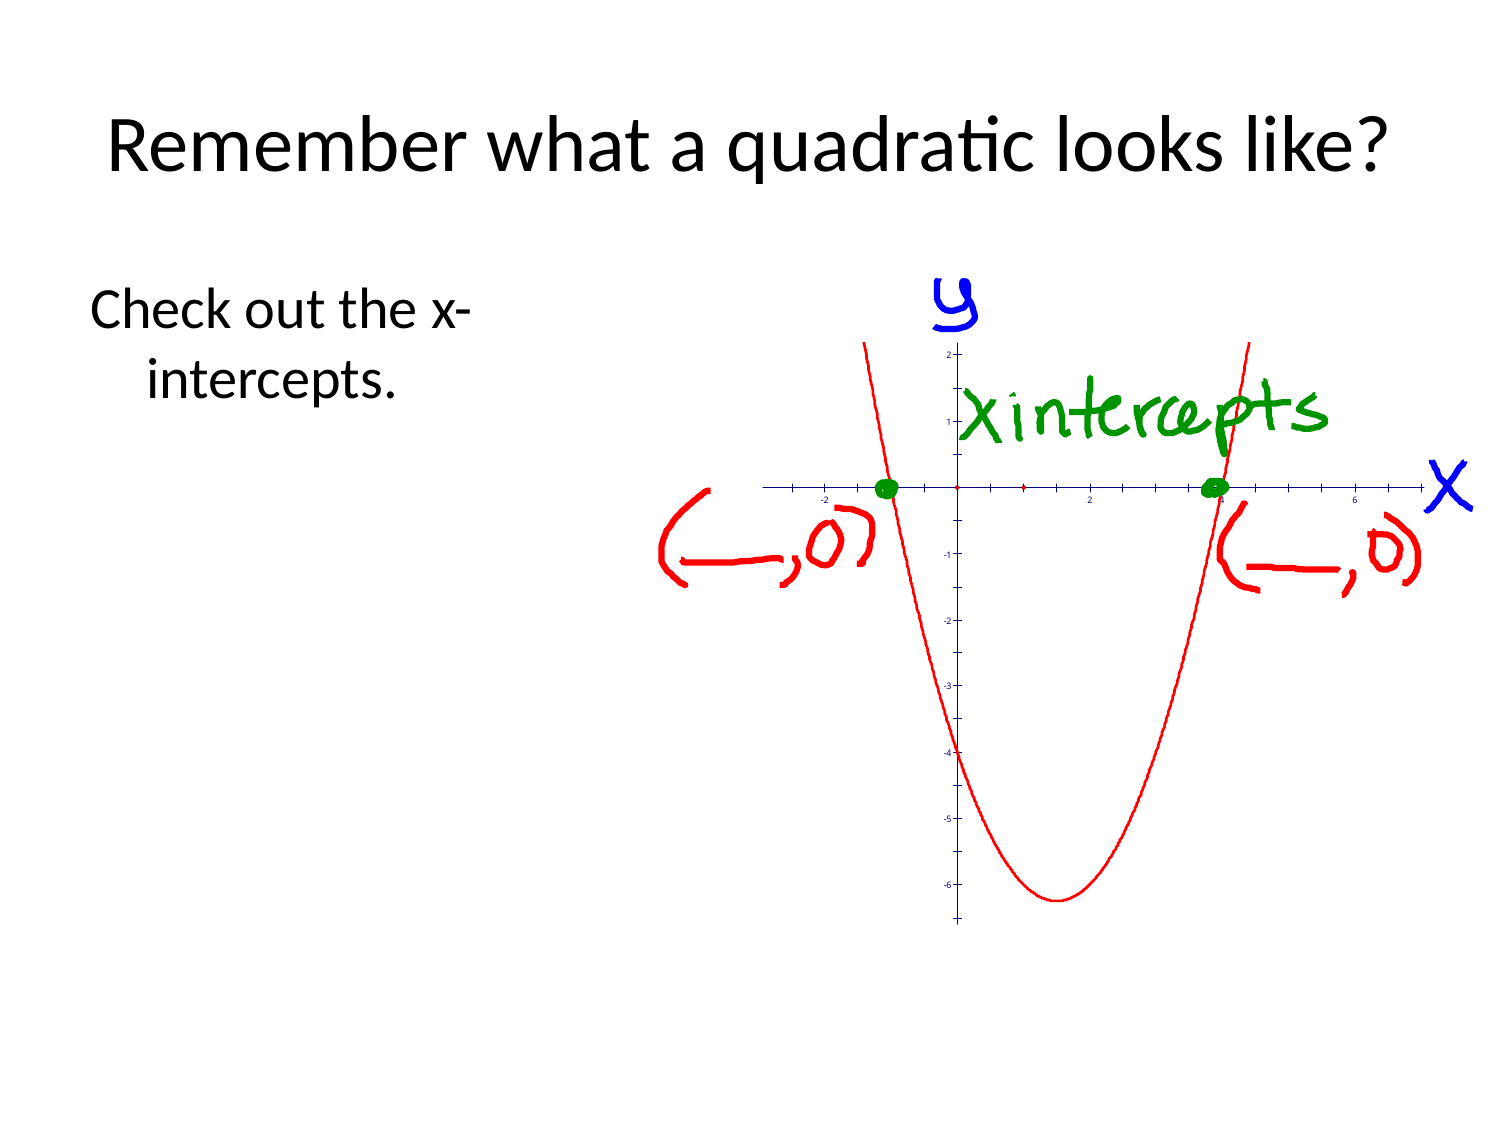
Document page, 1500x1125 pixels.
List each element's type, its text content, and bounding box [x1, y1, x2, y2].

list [762, 341, 1426, 926]
text_box [1431, 459, 1449, 485]
text_box [681, 558, 757, 564]
text_box [1448, 482, 1473, 510]
text_box [660, 490, 711, 586]
text_box [933, 278, 976, 330]
text_box [1429, 461, 1466, 511]
title Remember what a quadratic looks like? [75, 45, 1425, 233]
list Check out the x-intercepts. [75, 262, 738, 1005]
